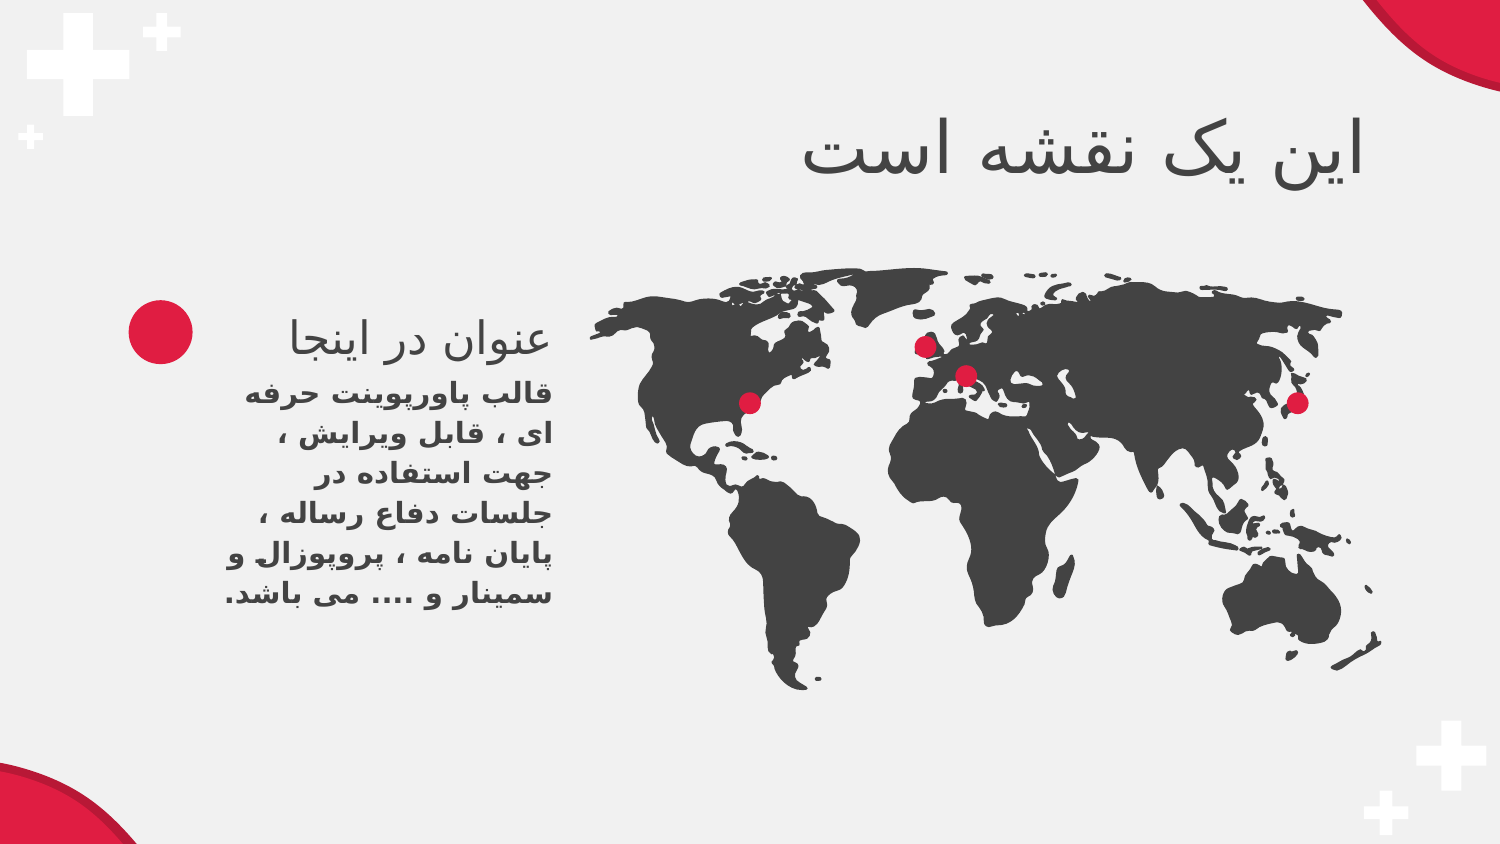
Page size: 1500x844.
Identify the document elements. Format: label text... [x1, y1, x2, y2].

text_box [128, 300, 193, 365]
text_box عنوان در اینجا [200, 304, 569, 353]
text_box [588, 267, 1382, 691]
text_box قالب پاورپوينت حرفه ای ، قابل ویرایش ، جهت استفاده در جلسات دفاع رساله ، پایان نامه ، پروپوزال و سمینار و .... می باشد. [200, 353, 569, 658]
title این یک نقشه است [118, 72, 1382, 167]
